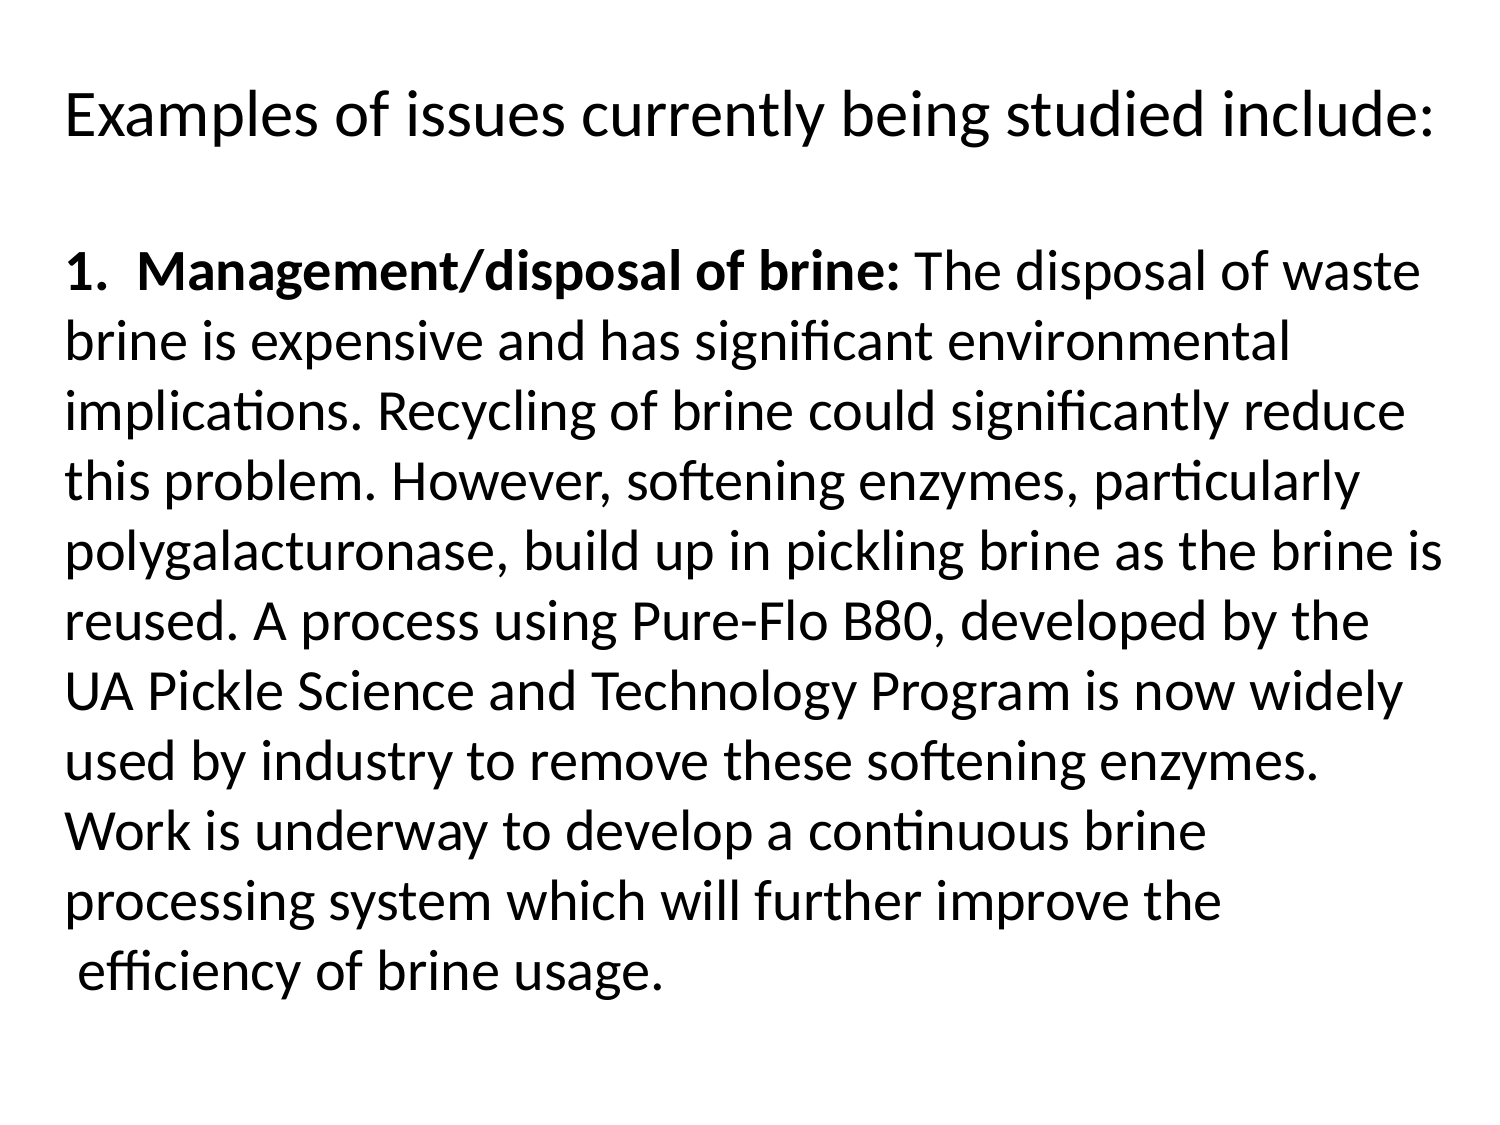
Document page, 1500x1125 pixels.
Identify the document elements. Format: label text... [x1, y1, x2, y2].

text_box 1. Management/disposal of brine: The disposal of waste brine is expensive and has significant environmental implications. Recycling of brine could significantly reduce this problem. However, softening enzymes, particularly polygalacturonase, build up in pickling brine as the brine is reused. A process using Pure-Flo B80, developed by the UA Pickle Science and Technology Program is now widely used by industry to remove these softening enzymes. Work is underway to develop a continuous brine processing system which will further improve the efficiency of brine usage. [49, 224, 1463, 1010]
text_box Examples of issues currently being studied include: [49, 62, 1488, 158]
